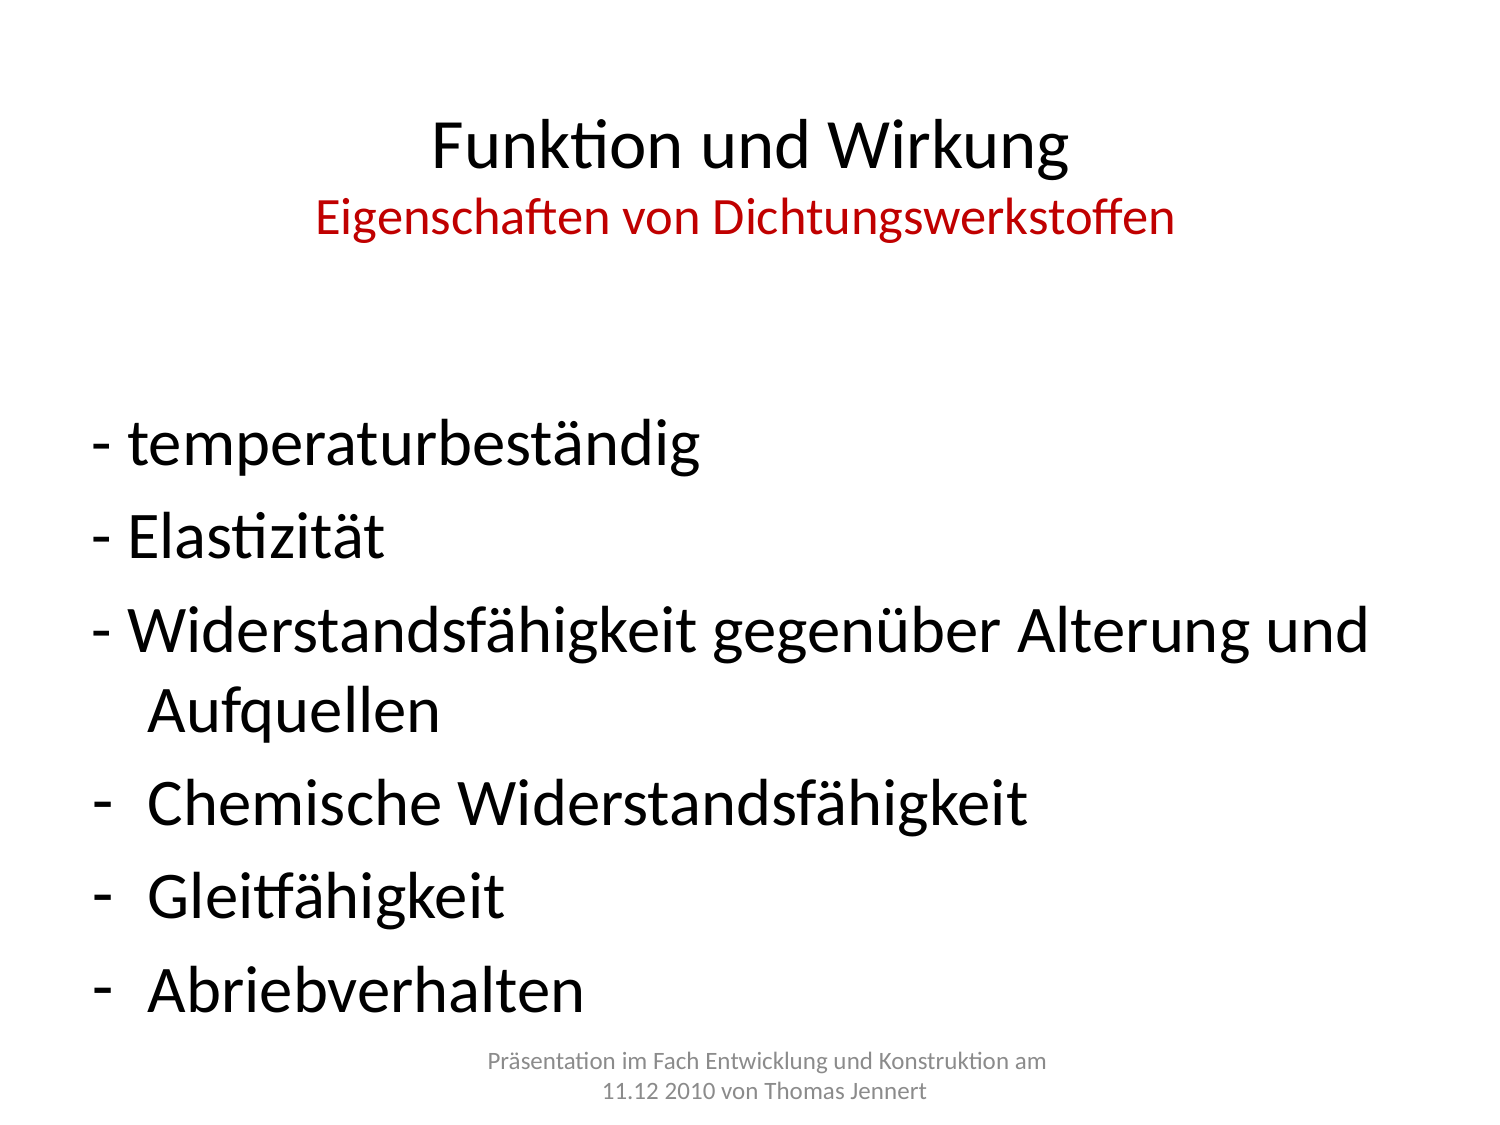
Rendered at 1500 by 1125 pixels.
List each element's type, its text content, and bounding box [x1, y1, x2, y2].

title Funktion und Wirkung Eigenschaften von Dichtungswerkstoffen [76, 90, 1427, 302]
list - temperaturbeständig - Elastizität - Widerstandsfähigkeit gegenüber Alterung und Aufquellen Chemische Widerstandsfähigkeit Gleitfähigkeit Abriebverhalten [76, 302, 1427, 1046]
footer Präsentation im Fach Entwicklung und Konstruktion am 11.12 2010 von Thomas Jennert [466, 1046, 1069, 1103]
